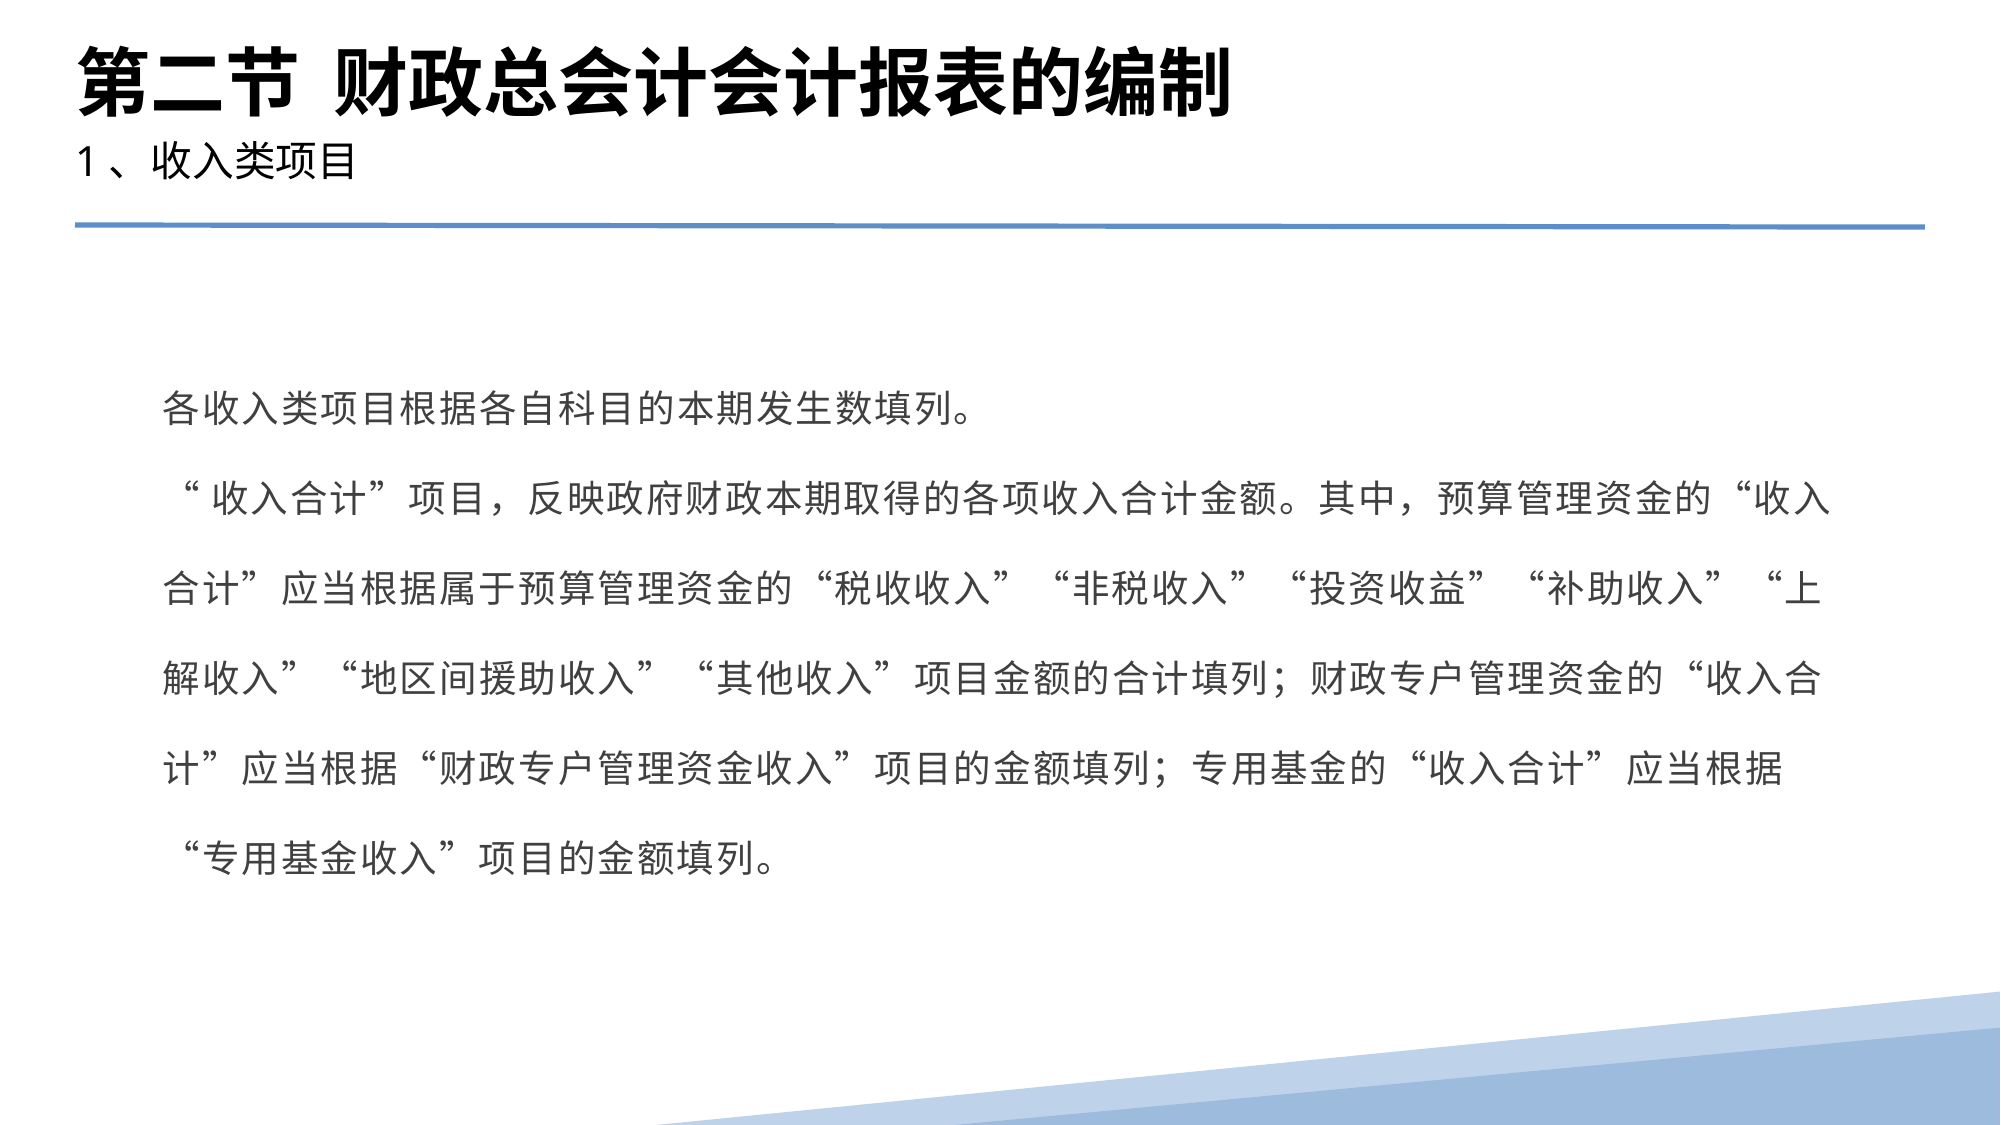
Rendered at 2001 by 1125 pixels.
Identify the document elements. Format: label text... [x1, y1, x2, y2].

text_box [656, 991, 2000, 1125]
text_box 1、收入类项目 [75, 124, 1925, 200]
text_box 第二节 财政总会计会计报表的编制 [75, 24, 1925, 124]
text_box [74, 224, 1925, 228]
text_box 各收入类项目根据各自科目的本期发生数填列。 “收入合计”项目，反映政府财政本期取得的各项收入合计金额。其中，预算管理资金的“收入合计”应当根据属于预算管理资金的“税收收入”“非税收入”“投资收益”“补助收入”“上解收入”“地区间援助收入”“其他收入”项目金额的合计填列；财政专户管理资金的“收入合计”应当根据“财政专户管理资金收入”项目的金额填列；专用基金的“收入合计”应当根据“专用基金收入”项目的金额填列。 [152, 252, 1874, 1014]
